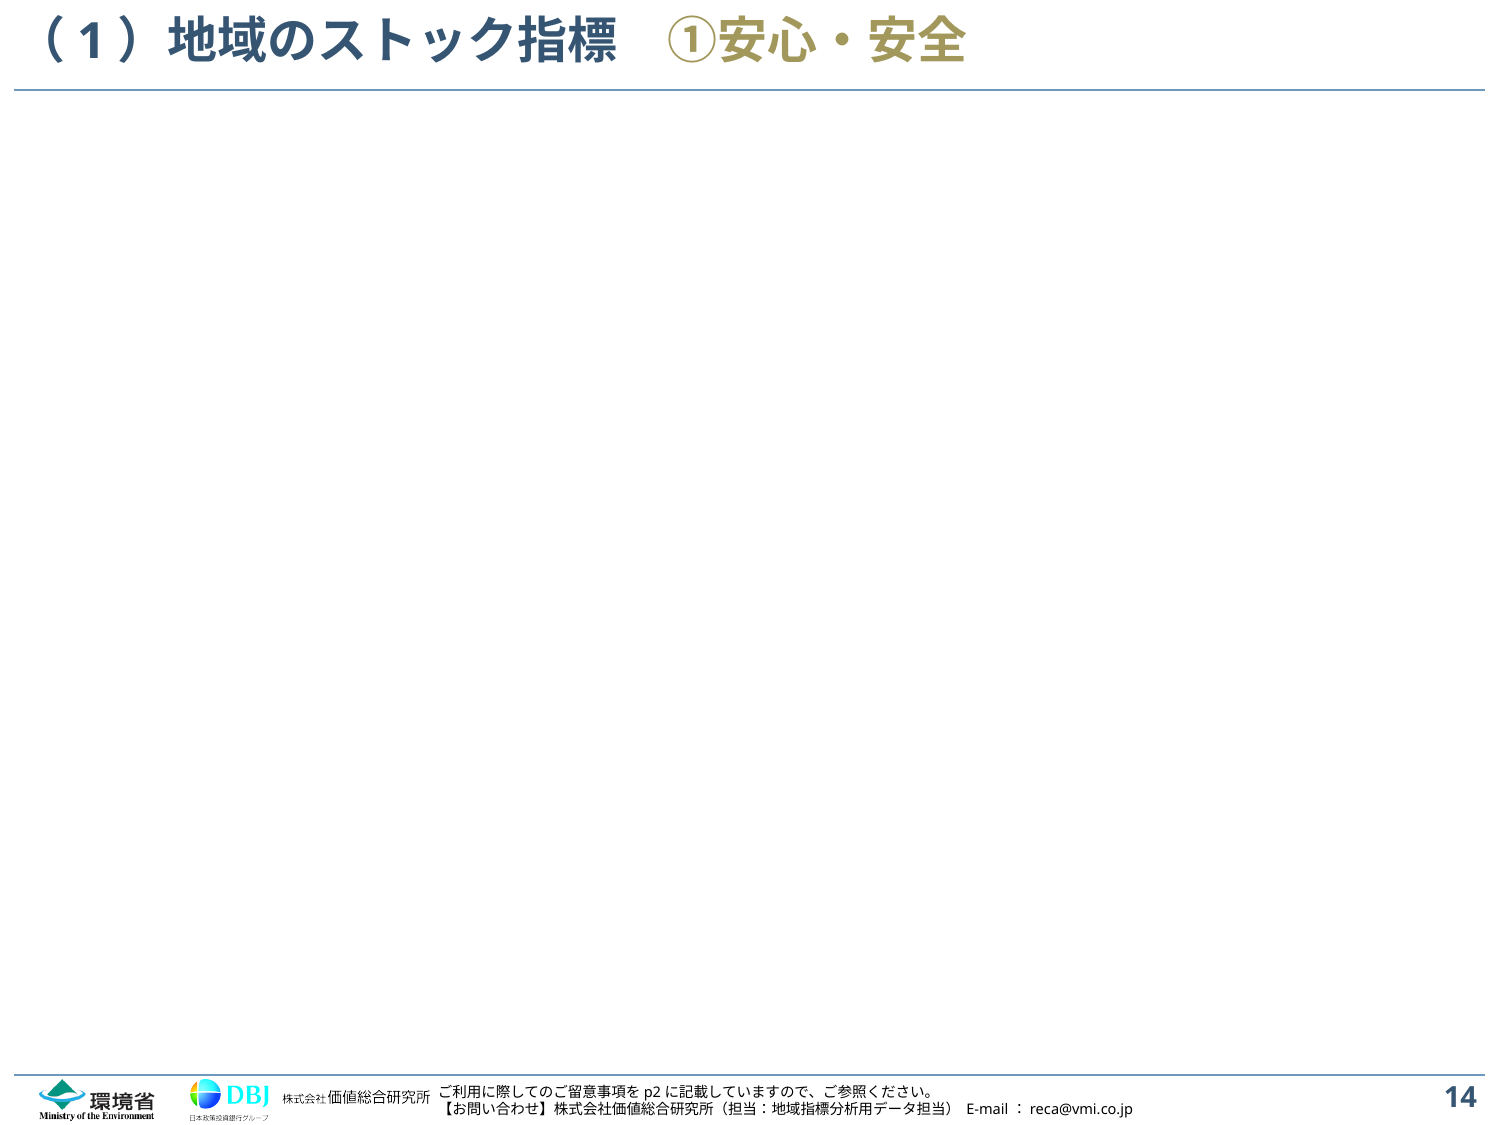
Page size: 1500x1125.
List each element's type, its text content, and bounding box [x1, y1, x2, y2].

picture [186, 1076, 434, 1125]
picture [36, 1079, 157, 1124]
title （1）地域のストック指標 ①安心・安全 [0, 0, 1500, 87]
slide_number 14 [1427, 1070, 1493, 1112]
